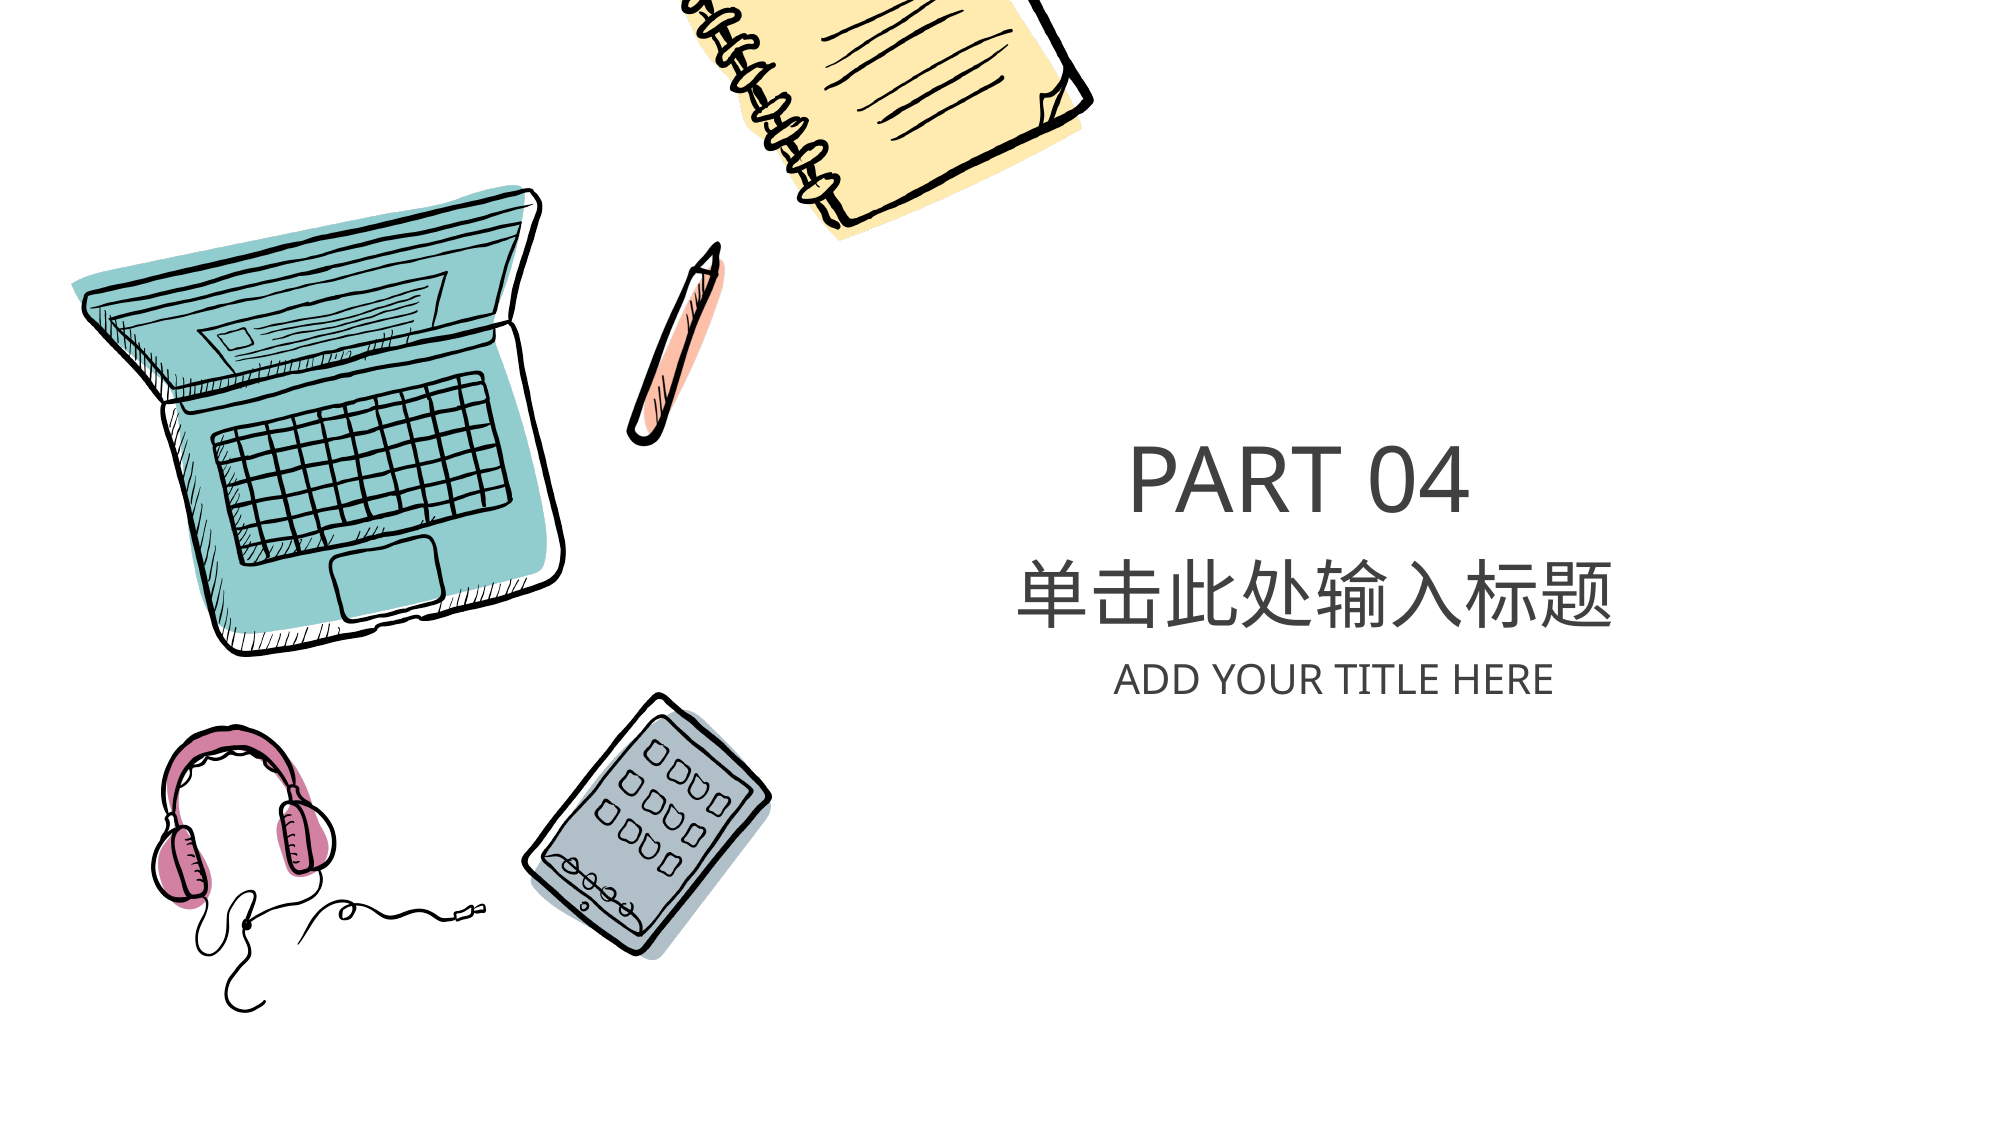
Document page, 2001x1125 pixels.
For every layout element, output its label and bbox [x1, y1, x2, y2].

picture [71, 0, 1111, 657]
picture [520, 692, 772, 960]
picture [151, 724, 486, 1013]
text_box [999, 413, 1690, 712]
